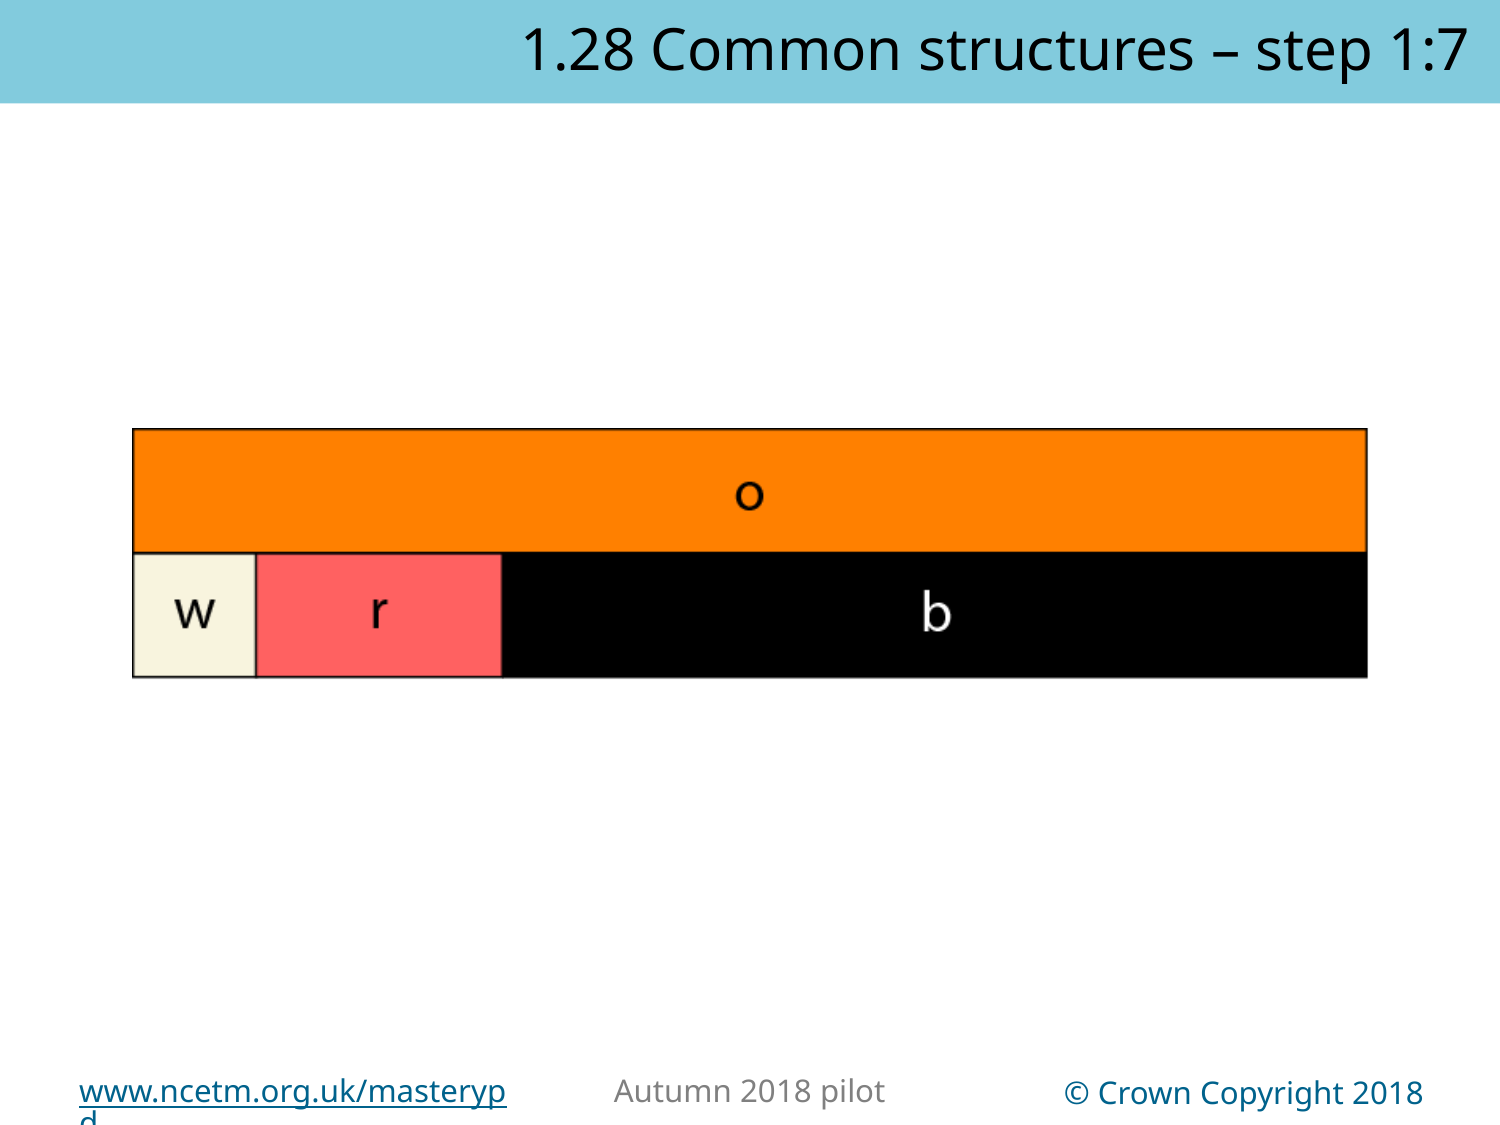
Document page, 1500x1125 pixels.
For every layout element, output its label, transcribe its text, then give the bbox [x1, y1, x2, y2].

list 1.28 Common structures – step 1:7 [0, 0, 1500, 104]
picture [132, 428, 1430, 708]
